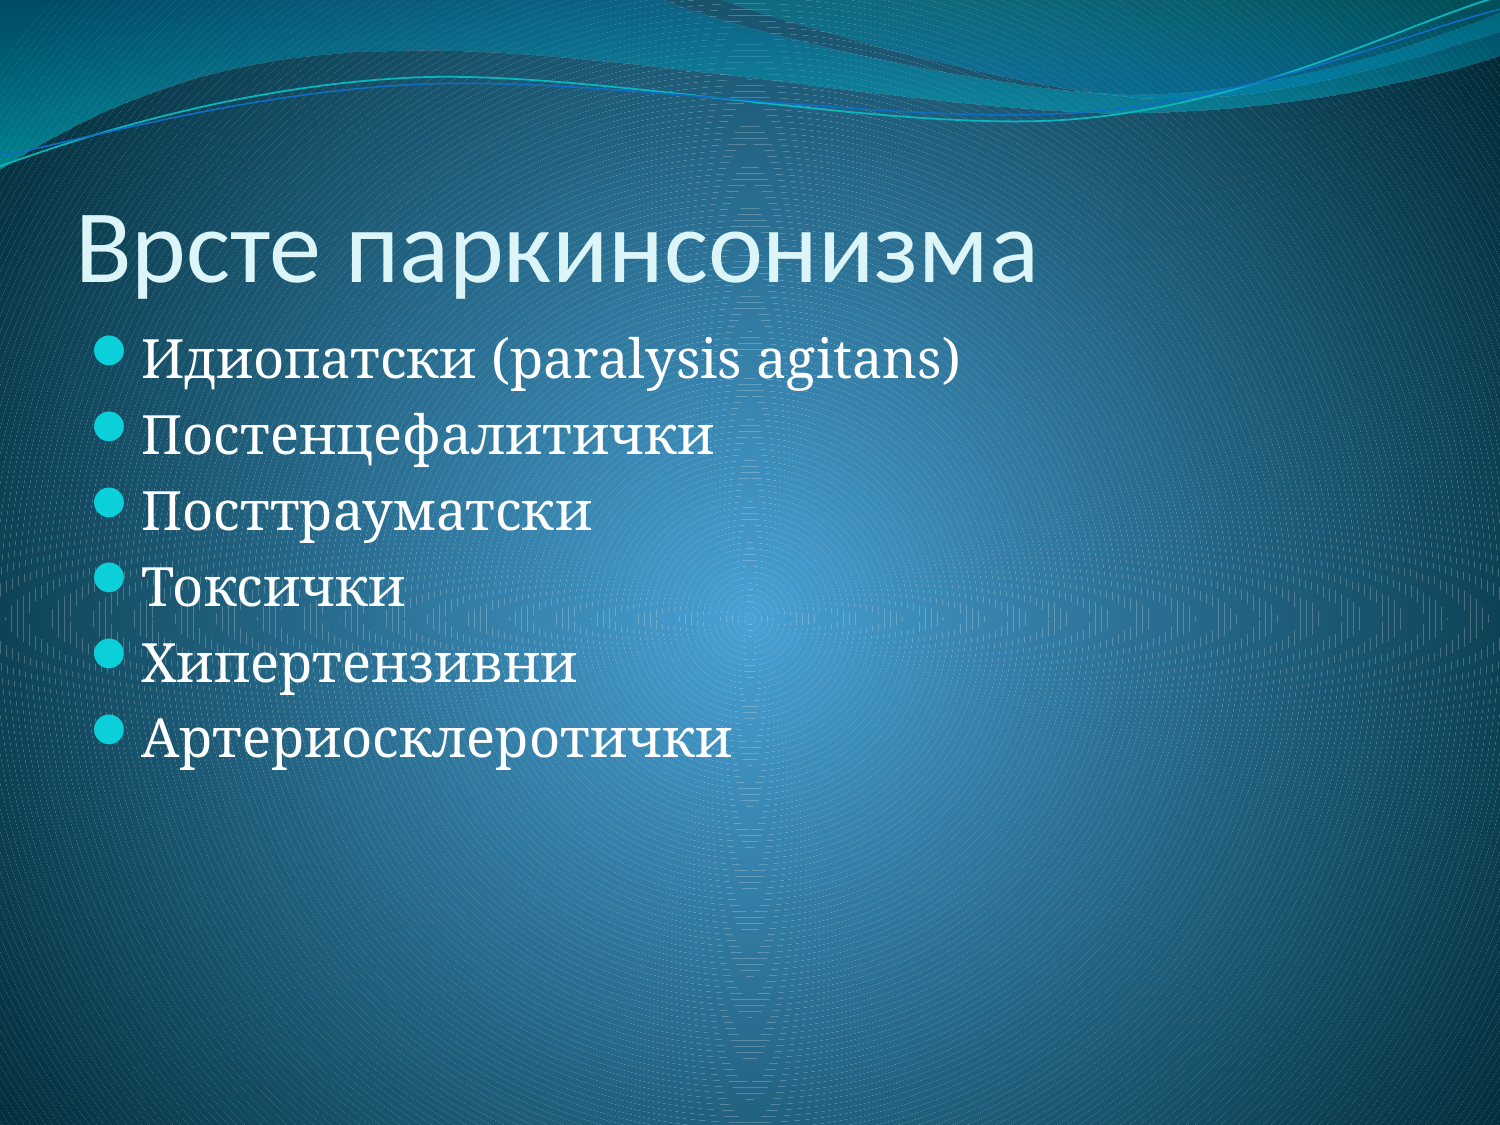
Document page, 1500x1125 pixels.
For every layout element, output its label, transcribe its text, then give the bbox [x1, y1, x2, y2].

title Врсте паркинсонизма [75, 115, 1425, 303]
list Идиопатски (paralysis agitans) Постенцефалитички Посттрауматски Токсички Хипертензивни Артериосклеротички [75, 317, 1425, 1038]
